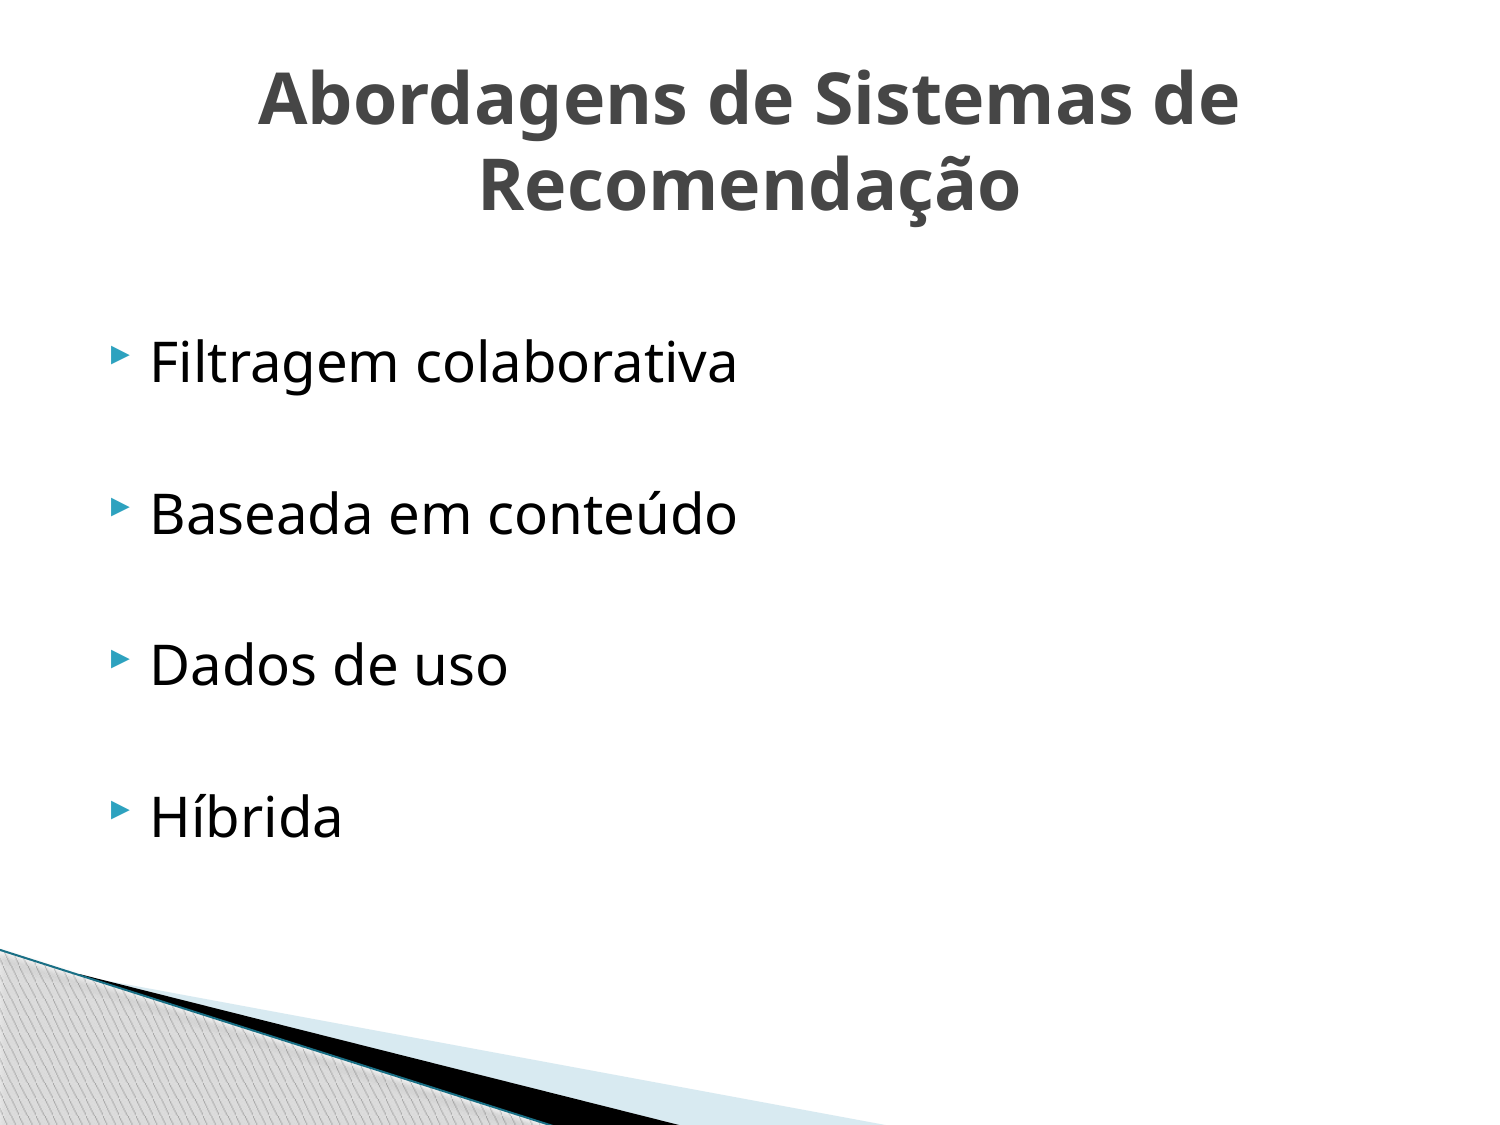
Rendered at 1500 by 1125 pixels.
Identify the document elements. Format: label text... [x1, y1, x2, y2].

list Filtragem colaborativa Baseada em conteúdo Dados de uso Híbrida [74, 242, 1426, 986]
title Abordagens de Sistemas de Recomendação [75, 45, 1425, 233]
